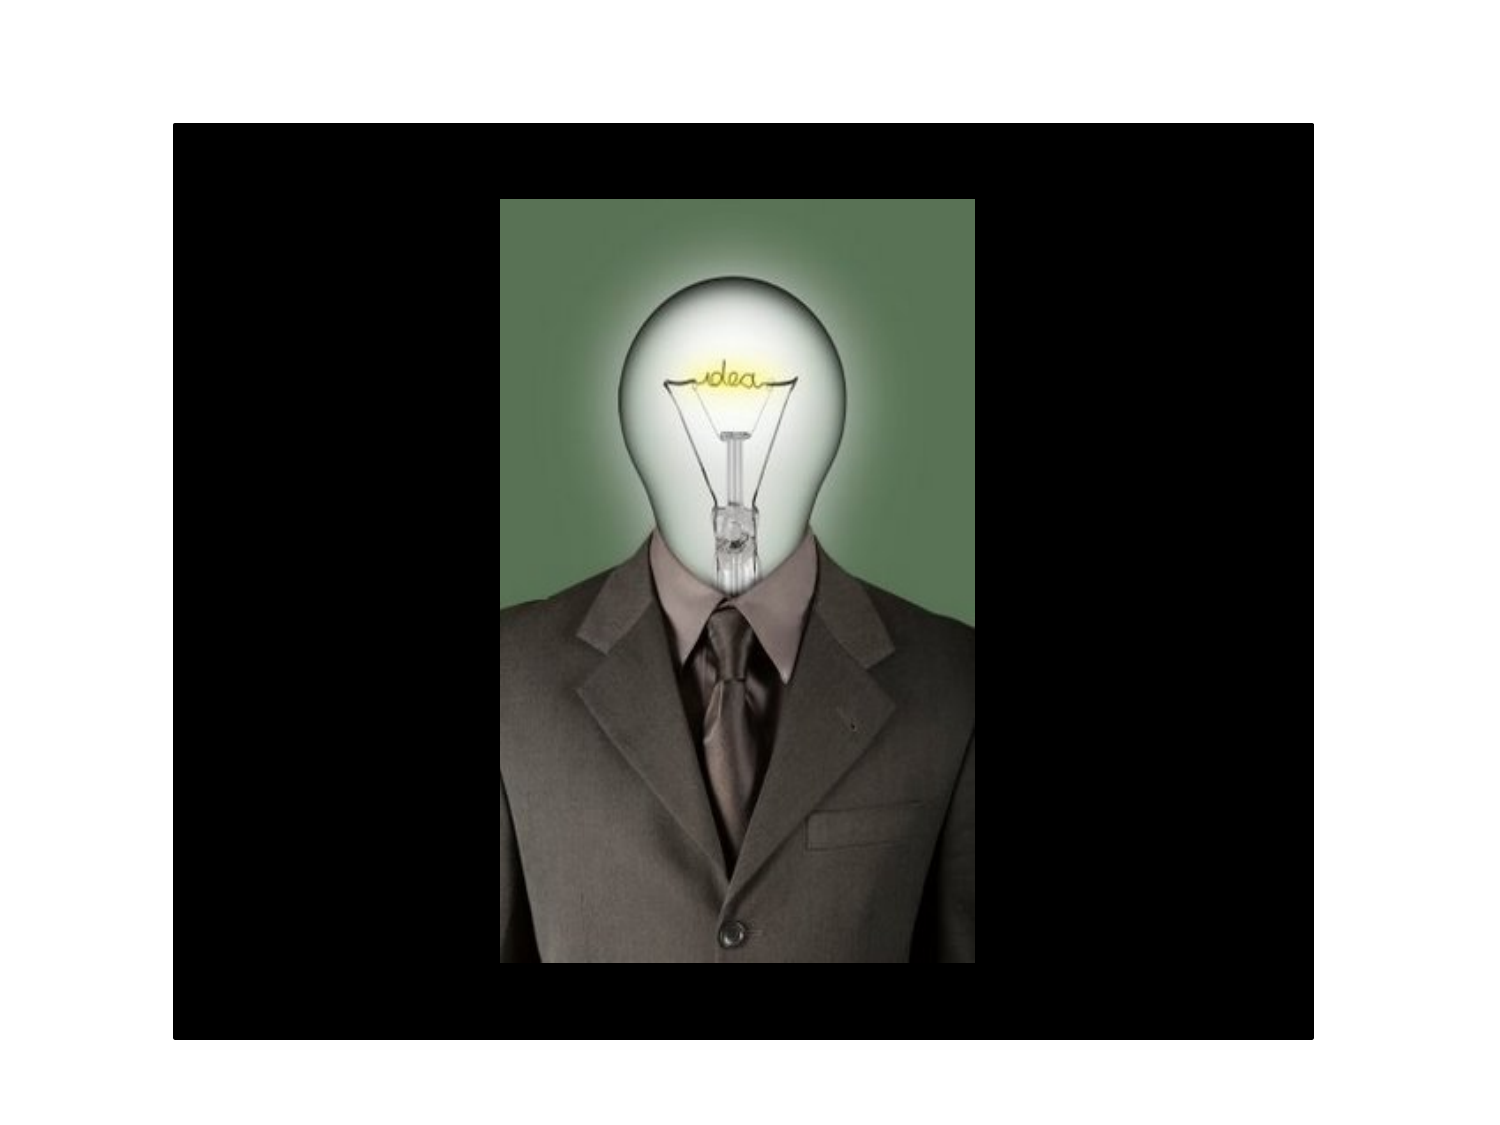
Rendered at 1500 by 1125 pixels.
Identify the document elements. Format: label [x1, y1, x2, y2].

text_box [173, 123, 1314, 1040]
picture [499, 199, 976, 963]
